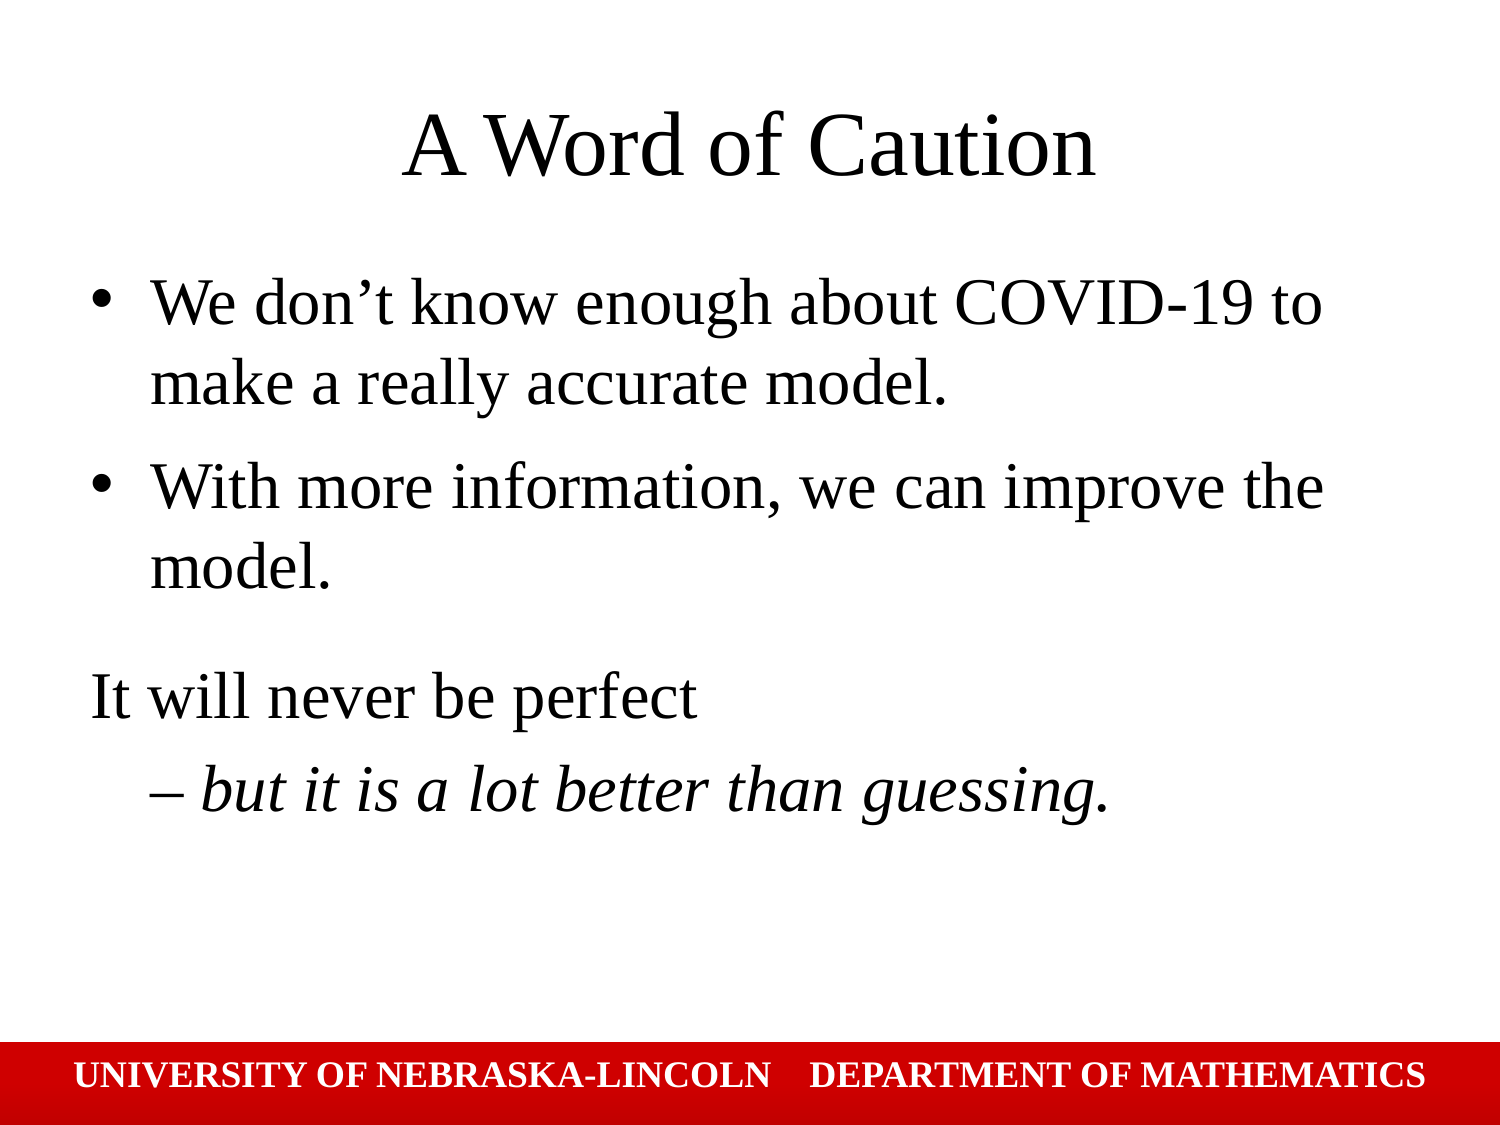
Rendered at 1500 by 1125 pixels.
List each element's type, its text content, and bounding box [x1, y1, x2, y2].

title A Word of Caution [75, 45, 1425, 233]
list We don’t know enough about COVID-19 to make a really accurate model. With more information, we can improve the model. It will never be perfect – but it is a lot better than guessing. [75, 249, 1425, 918]
